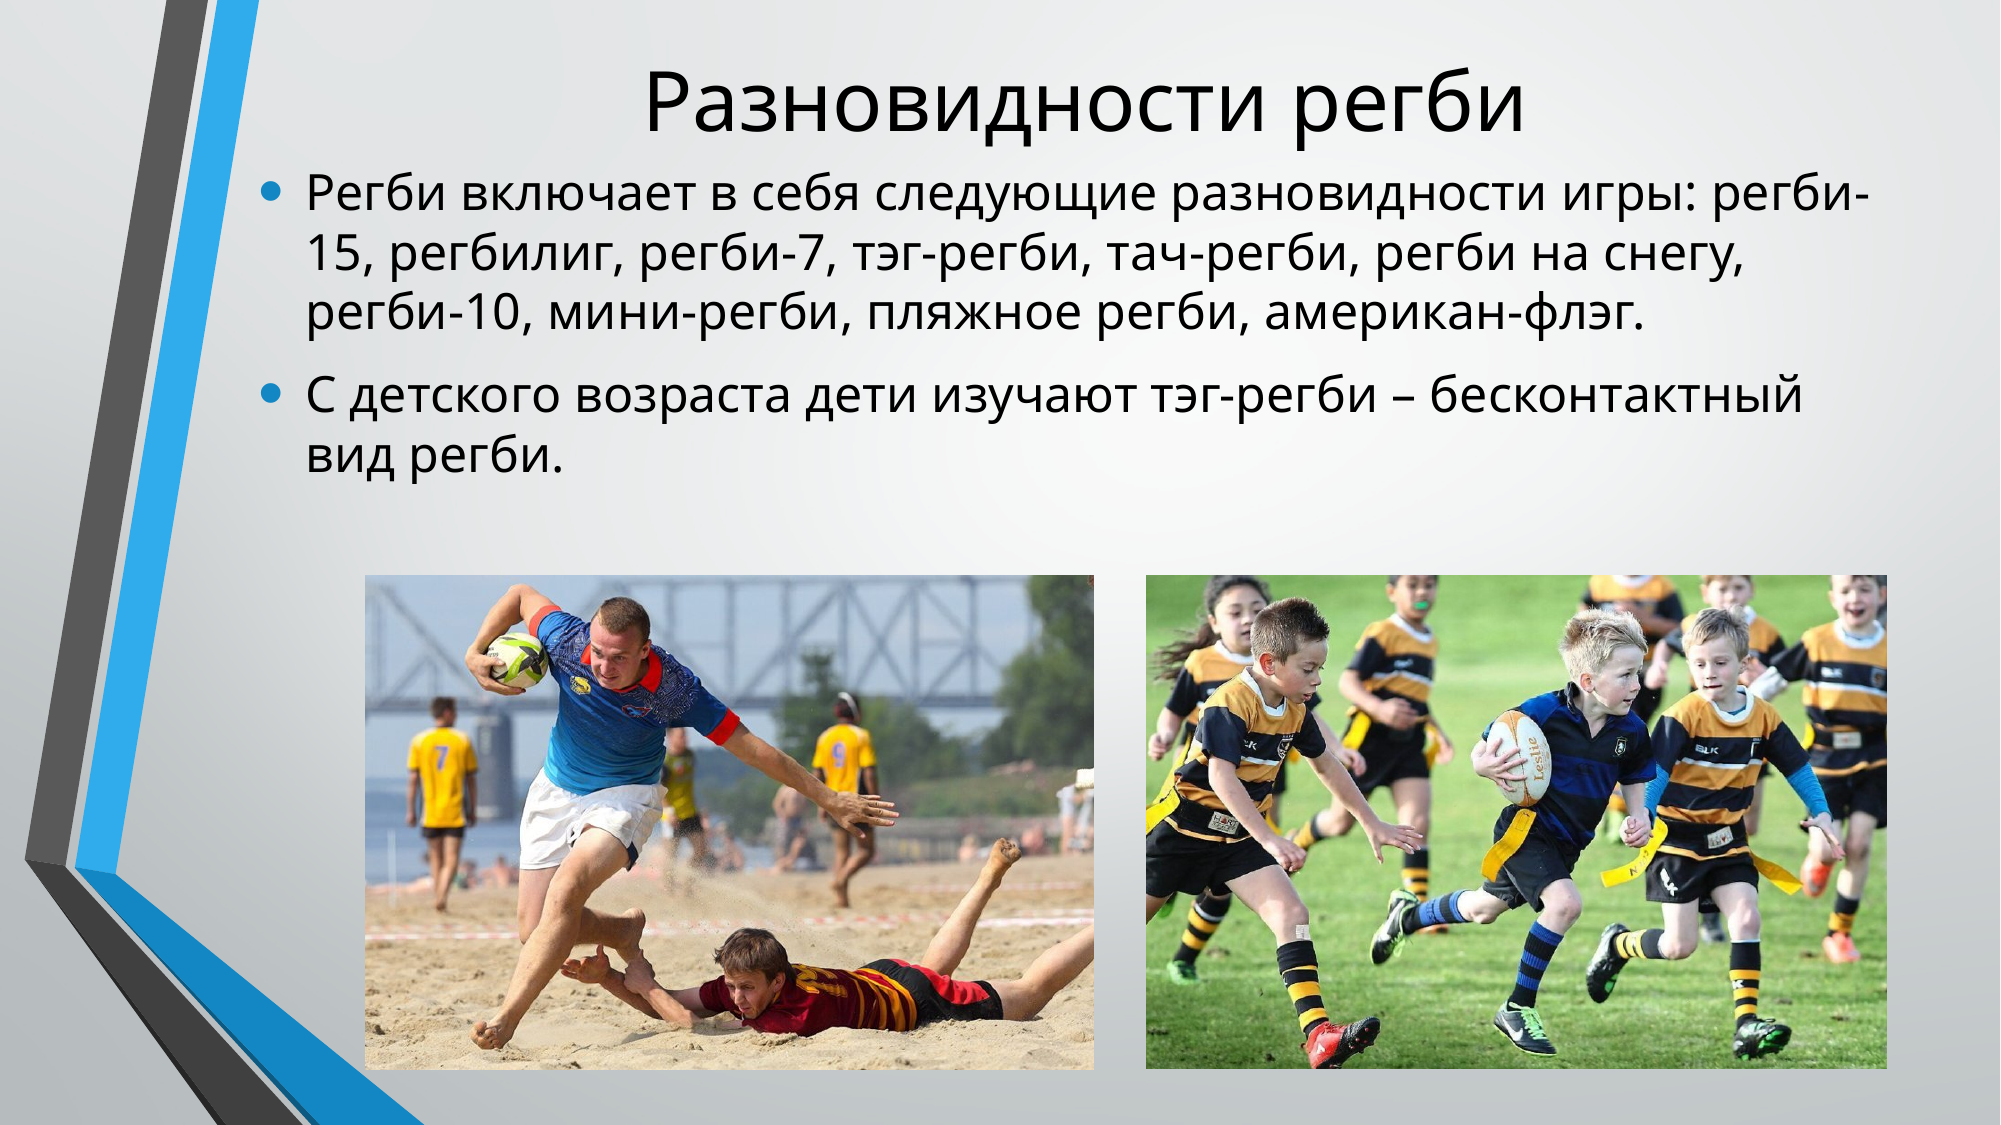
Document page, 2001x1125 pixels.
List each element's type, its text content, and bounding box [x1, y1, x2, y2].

title Разновидности регби [284, 20, 1887, 149]
list Регби включает в себя следующие разновидности игры: регби-15, регбилиг, регби-7, тэг-регби, тач-регби, регби на снегу, регби-10, мини-регби, пляжное регби, американ-флэг. С детского возраста дети изучают тэг-регби – бесконтактный вид регби. [243, 149, 1887, 576]
picture [365, 574, 1094, 1070]
picture [1145, 574, 1888, 1069]
